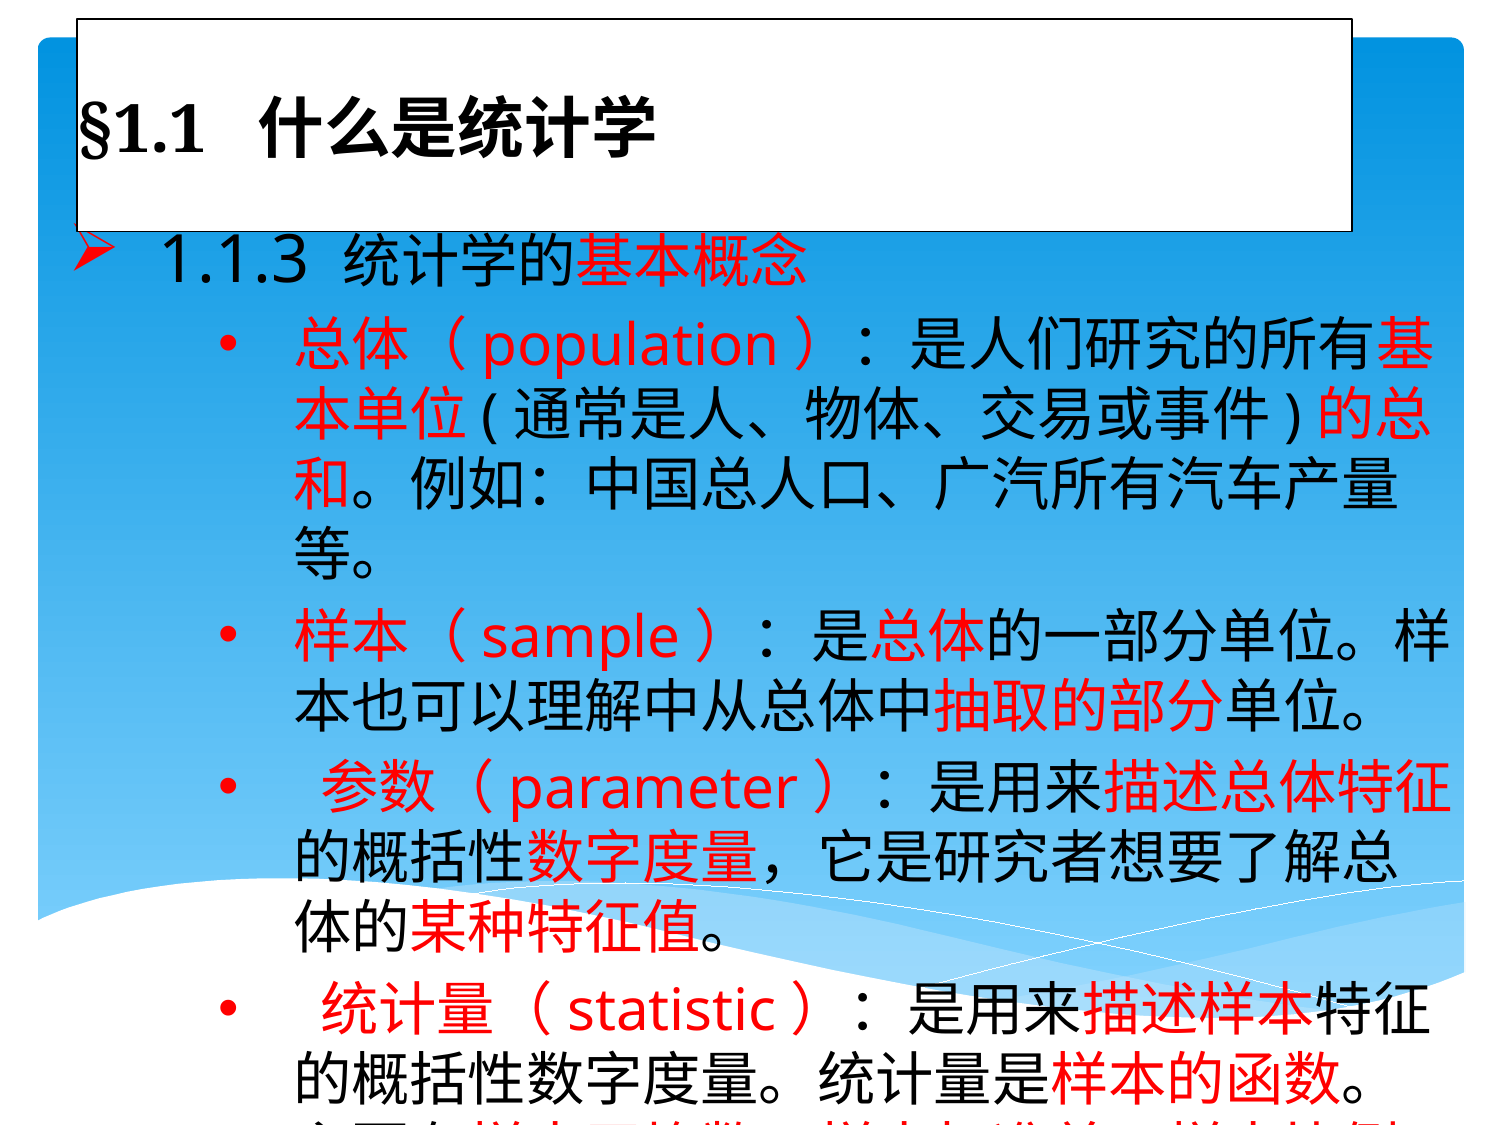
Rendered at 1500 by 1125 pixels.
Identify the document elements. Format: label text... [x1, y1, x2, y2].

subtitle 1.1.3 统计学的基本概念 总体（population）：是人们研究的所有基本单位(通常是人、物体、交易或事件)的总和。例如：中国总人口、广汽所有汽车产量等。 样本（sample）：是总体的一部分单位。样本也可以理解中从总体中抽取的部分单位。 参数（parameter）：是用来描述总体特征的概括性数字度量，它是研究者想要了解总体的某种特征值。 统计量（statistic）：是用来描述样本特征的概括性数字度量。统计量是样本的函数。主要有样本平均数、样本标准差、样本比例等。 [53, 208, 1471, 1012]
title §1.1 什么是统计学 [76, 19, 1352, 232]
